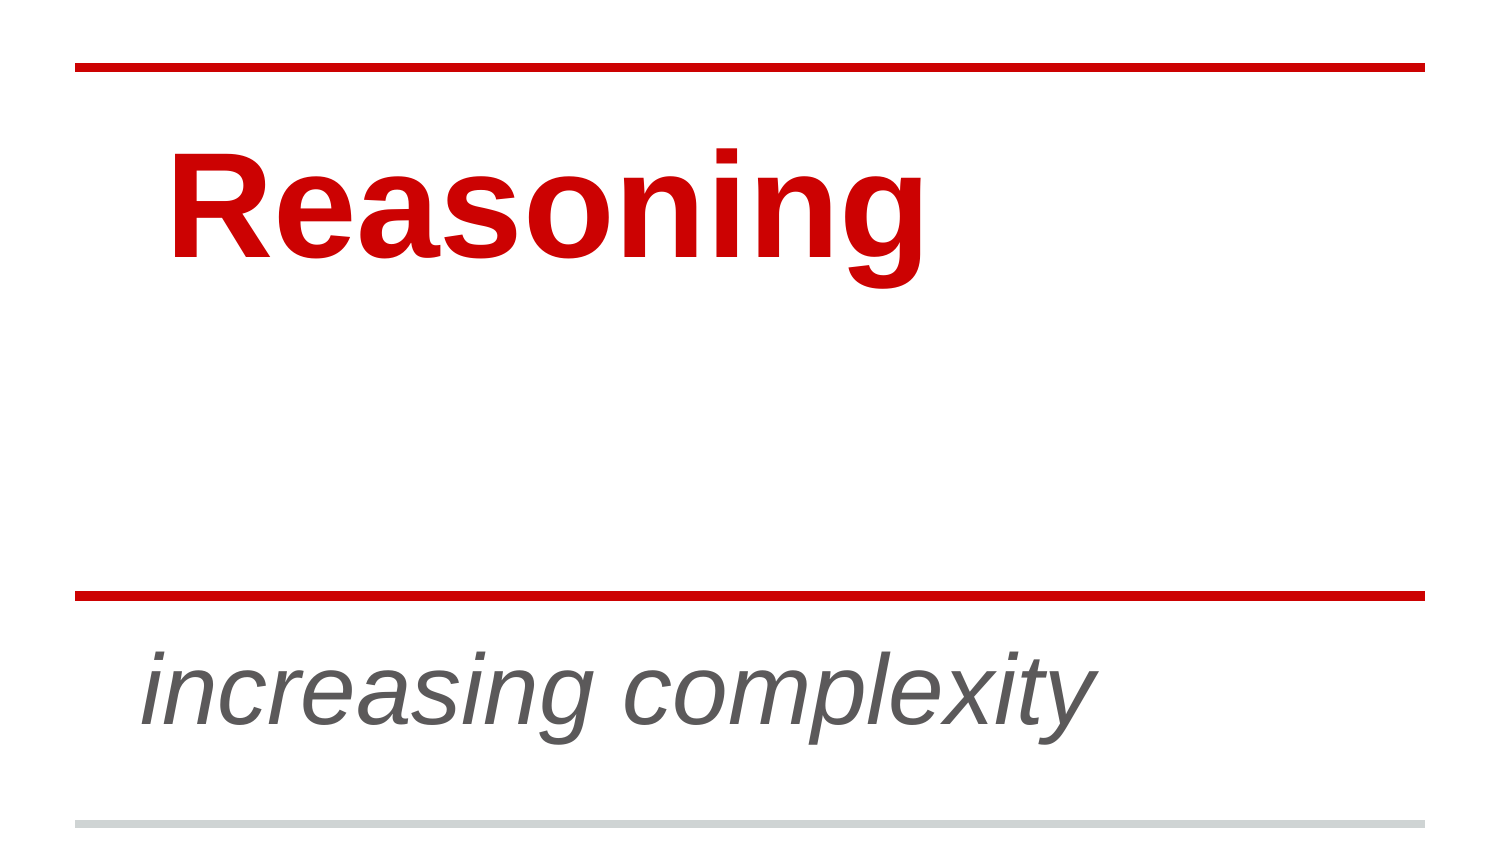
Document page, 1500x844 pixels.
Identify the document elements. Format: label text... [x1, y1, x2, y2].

title Reasoning [75, 92, 1425, 587]
subtitle increasing complexity [75, 609, 1425, 812]
